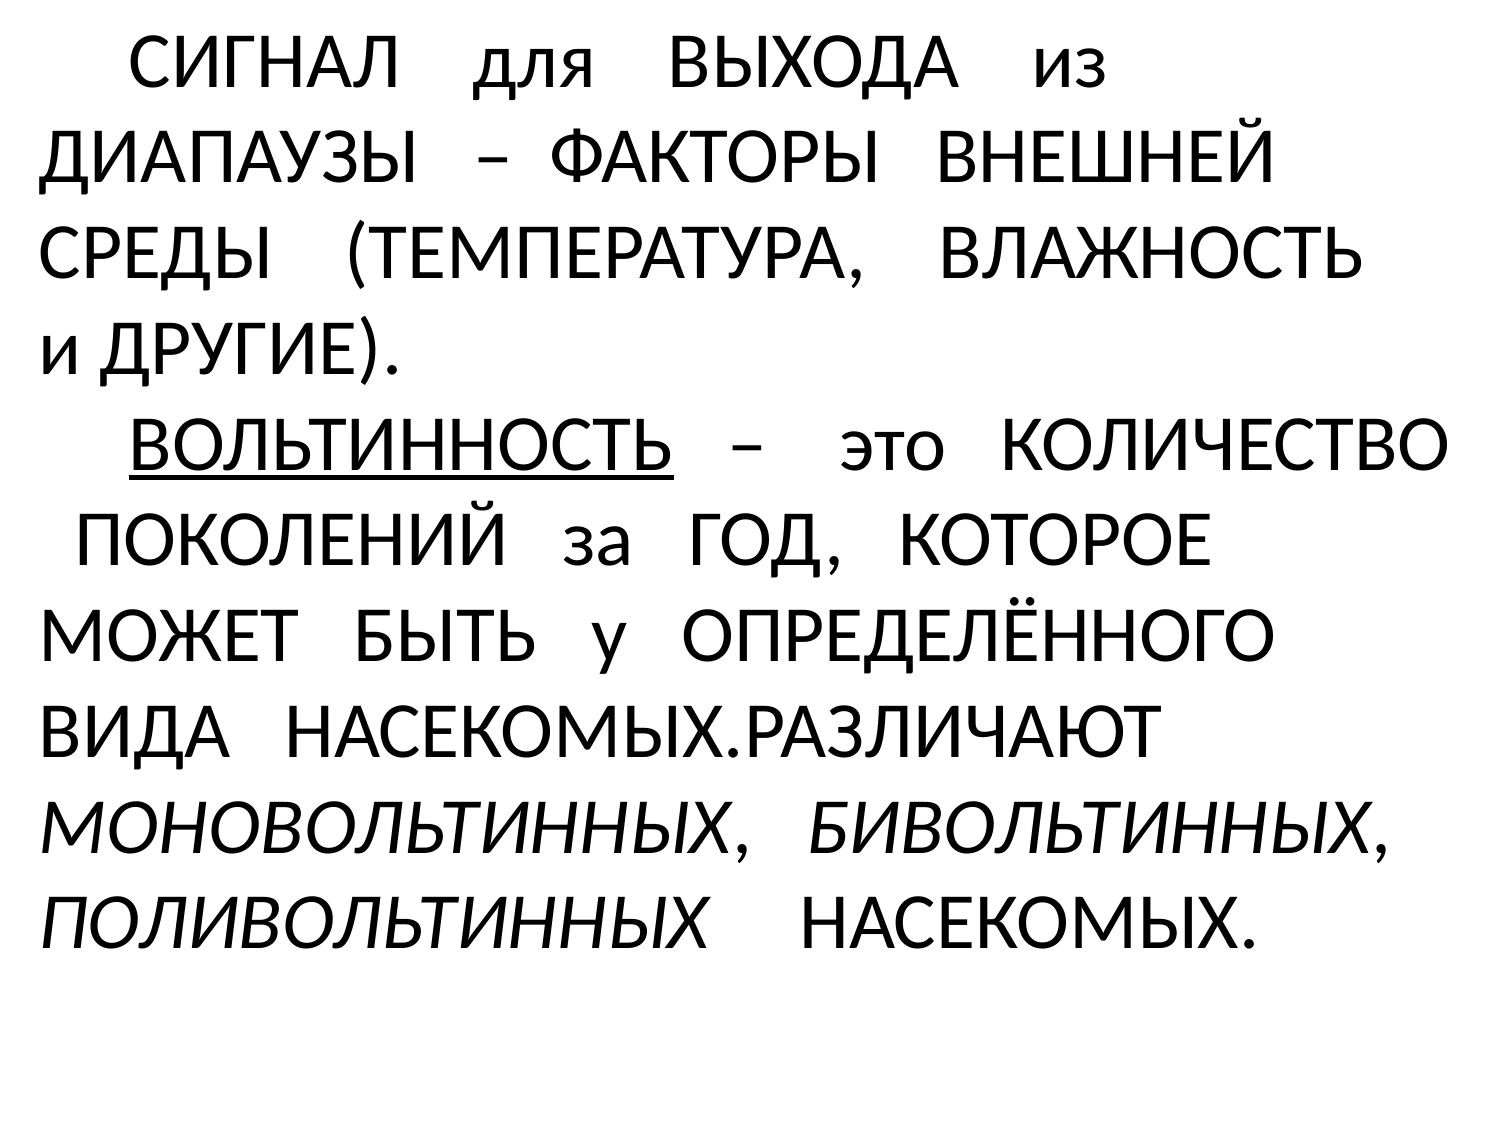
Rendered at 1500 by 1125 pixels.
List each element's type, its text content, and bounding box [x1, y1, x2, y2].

title СИГНАЛ для ВЫХОДА из ДИАПАУЗЫ – ФАКТОРЫ ВНЕШНЕЙ СРЕДЫ (ТЕМПЕРАТУРА, ВЛАЖНОСТЬ и ДРУГИЕ). ВОЛЬТИННОСТЬ – это КОЛИЧЕСТВО ПОКОЛЕНИЙ за ГОД, КОТОРОЕ МОЖЕТ БЫТЬ у ОПРЕДЕЛЁННОГО ВИДА НАСЕКОМЫХ.РАЗЛИЧАЮТ МОНОВОЛЬТИННЫХ, БИВОЛЬТИННЫХ, ПОЛИВОЛЬТИННЫХ НАСЕКОМЫХ. [23, 0, 1477, 1102]
